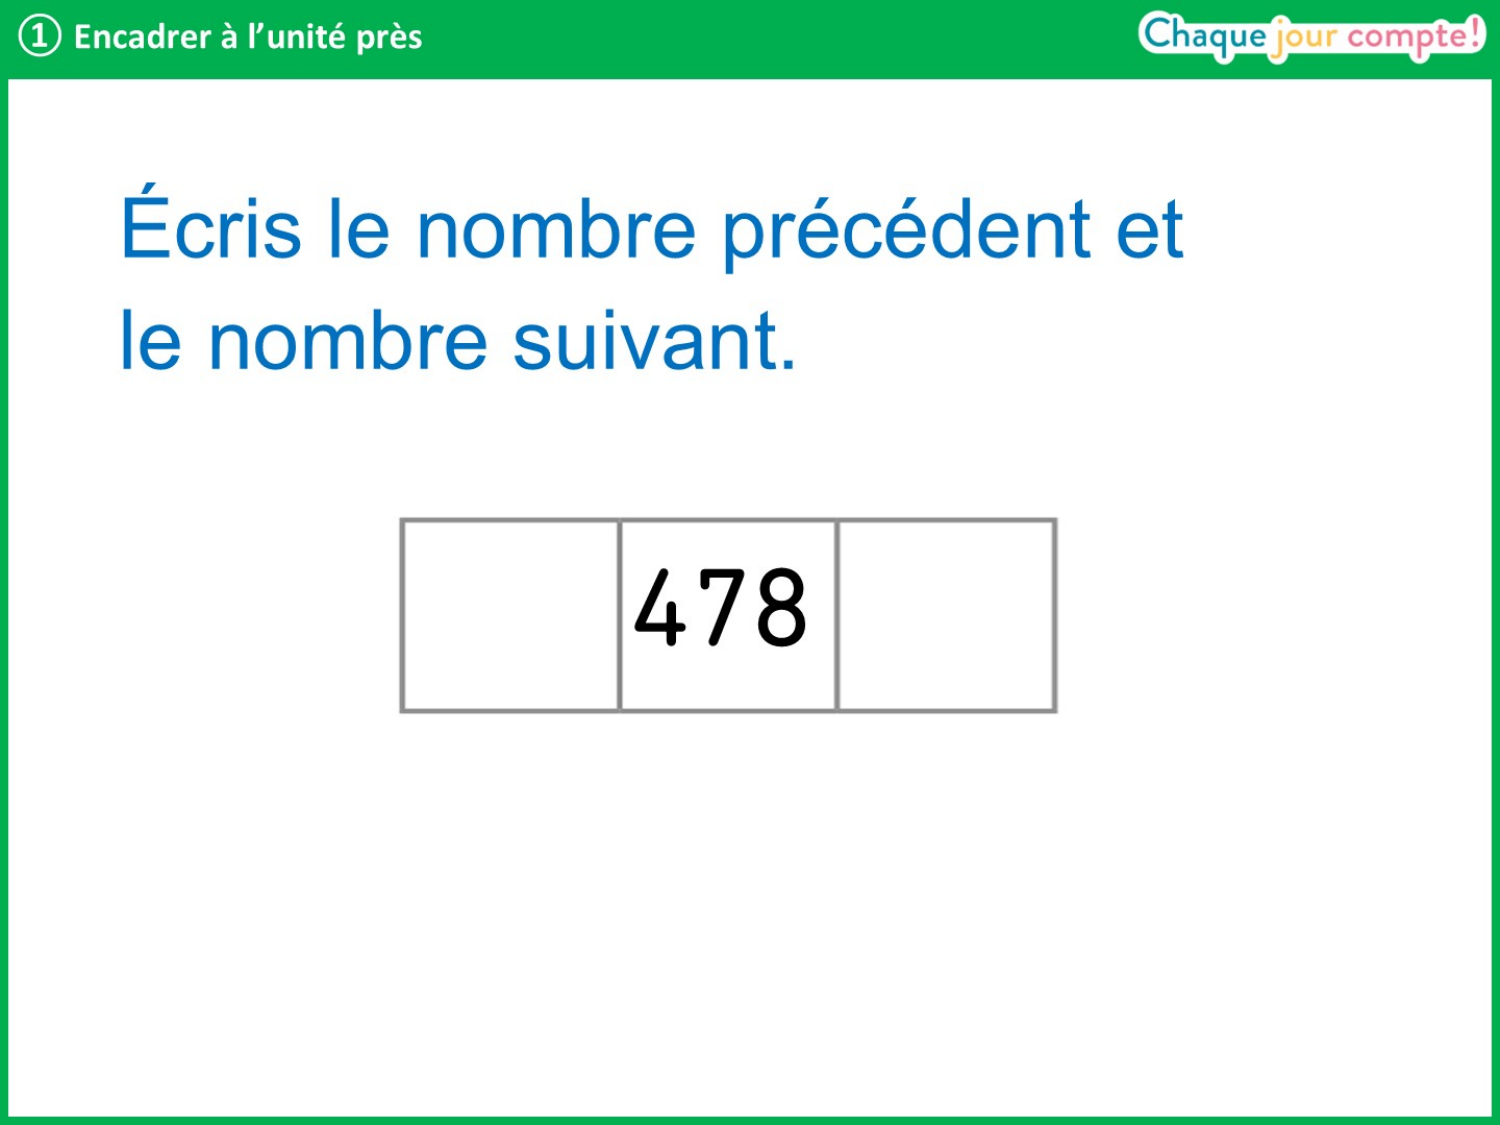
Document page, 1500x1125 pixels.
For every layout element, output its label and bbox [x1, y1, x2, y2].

list [0, 0, 1500, 1125]
